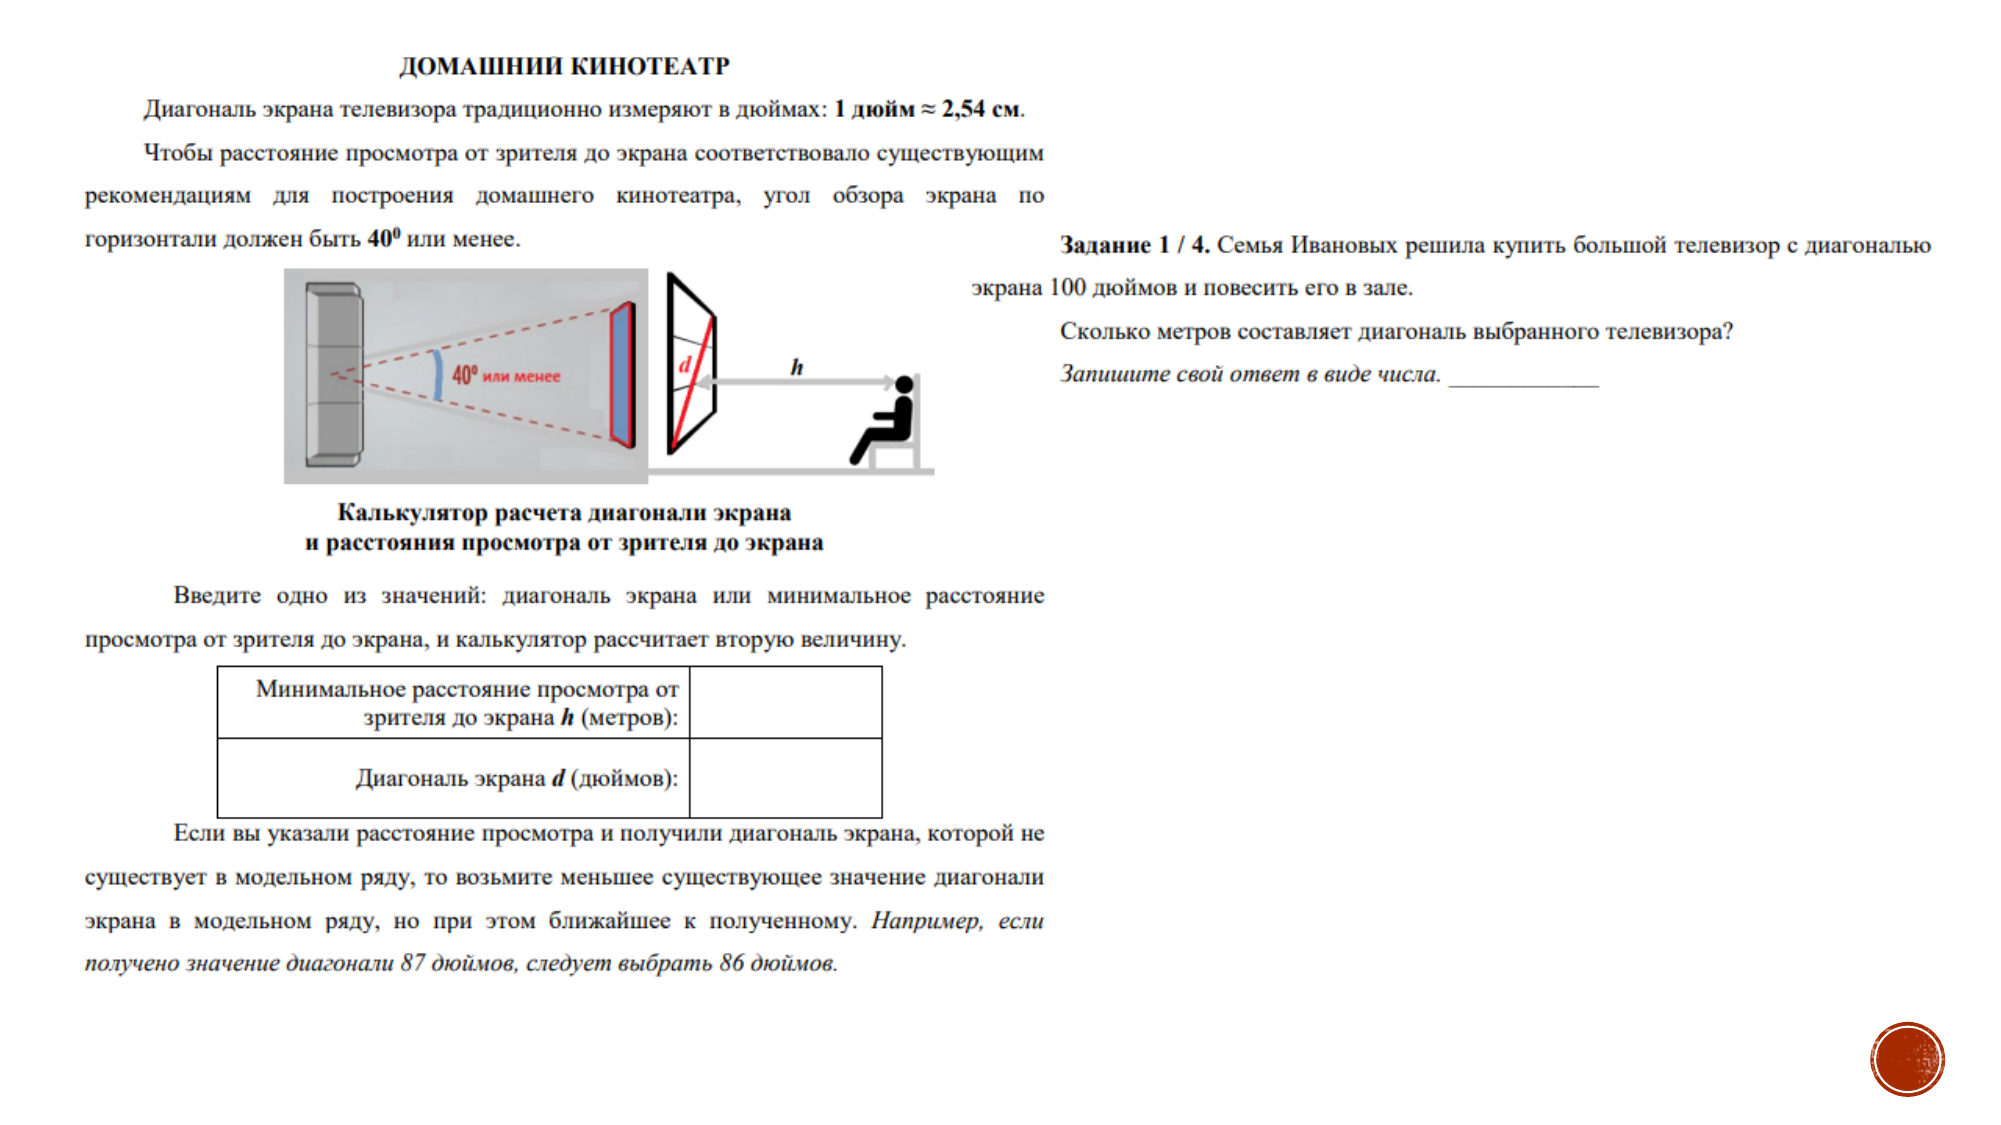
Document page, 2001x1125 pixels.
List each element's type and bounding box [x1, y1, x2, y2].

picture [45, 56, 1950, 1013]
